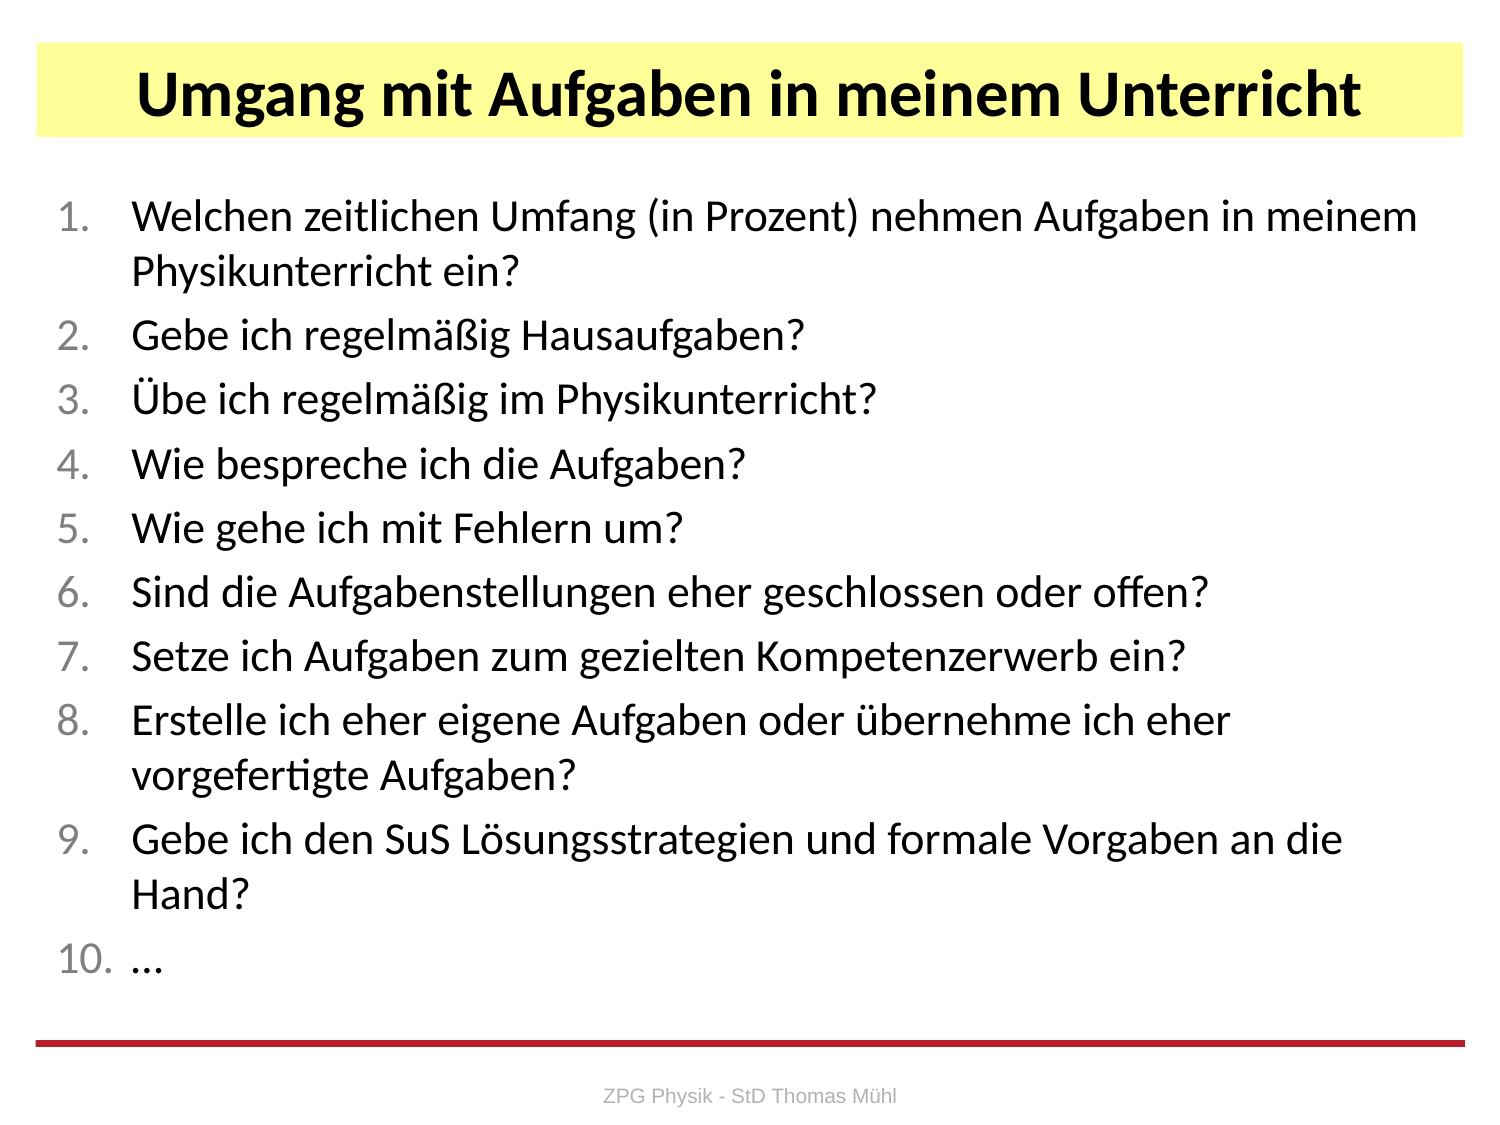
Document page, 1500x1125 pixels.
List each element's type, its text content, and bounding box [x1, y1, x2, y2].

footer ZPG Physik - StD Thomas Mühl [383, 1065, 1117, 1125]
title Umgang mit Aufgaben in meinem Unterricht [41, 42, 1459, 149]
list Welchen zeitlichen Umfang (in Prozent) nehmen Aufgaben in meinem Physikunterricht ein? Gebe ich regelmäßig Hausaufgaben? Übe ich regelmäßig im Physikunterricht? Wie bespreche ich die Aufgaben? Wie gehe ich mit Fehlern um? Sind die Aufgabenstellungen eher geschlossen oder offen? Setze ich Aufgaben zum gezielten Kompetenzerwerb ein? Erstelle ich eher eigene Aufgaben oder übernehme ich eher vorgefertigte Aufgaben? Gebe ich den SuS Lösungsstrategien und formale Vorgaben an die Hand? … [41, 178, 1459, 1024]
